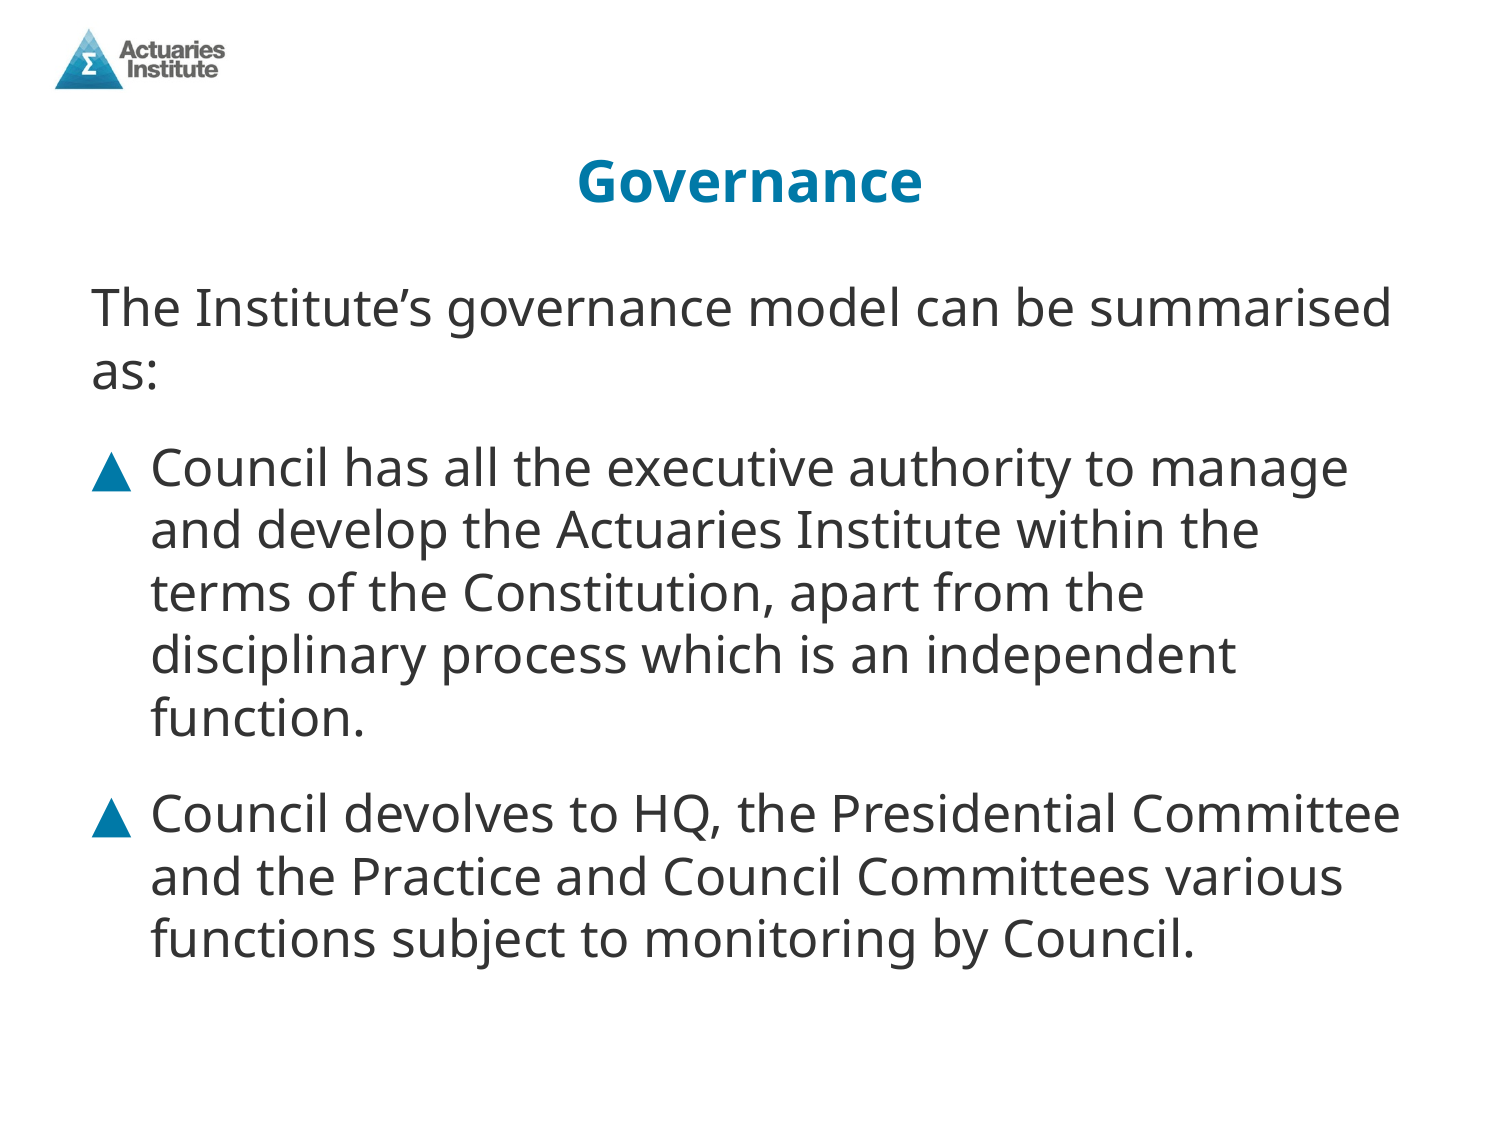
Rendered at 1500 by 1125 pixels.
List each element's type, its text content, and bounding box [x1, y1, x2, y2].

list The Institute’s governance model can be summarised as: Council has all the executive authority to manage and develop the Actuaries Institute within the terms of the Constitution, apart from the disciplinary process which is an independent function. Council devolves to HQ, the Presidential Committee and the Practice and Council Committees various functions subject to monitoring by Council. [76, 267, 1427, 1010]
title Governance [76, 125, 1425, 233]
picture [0, 0, 1500, 93]
